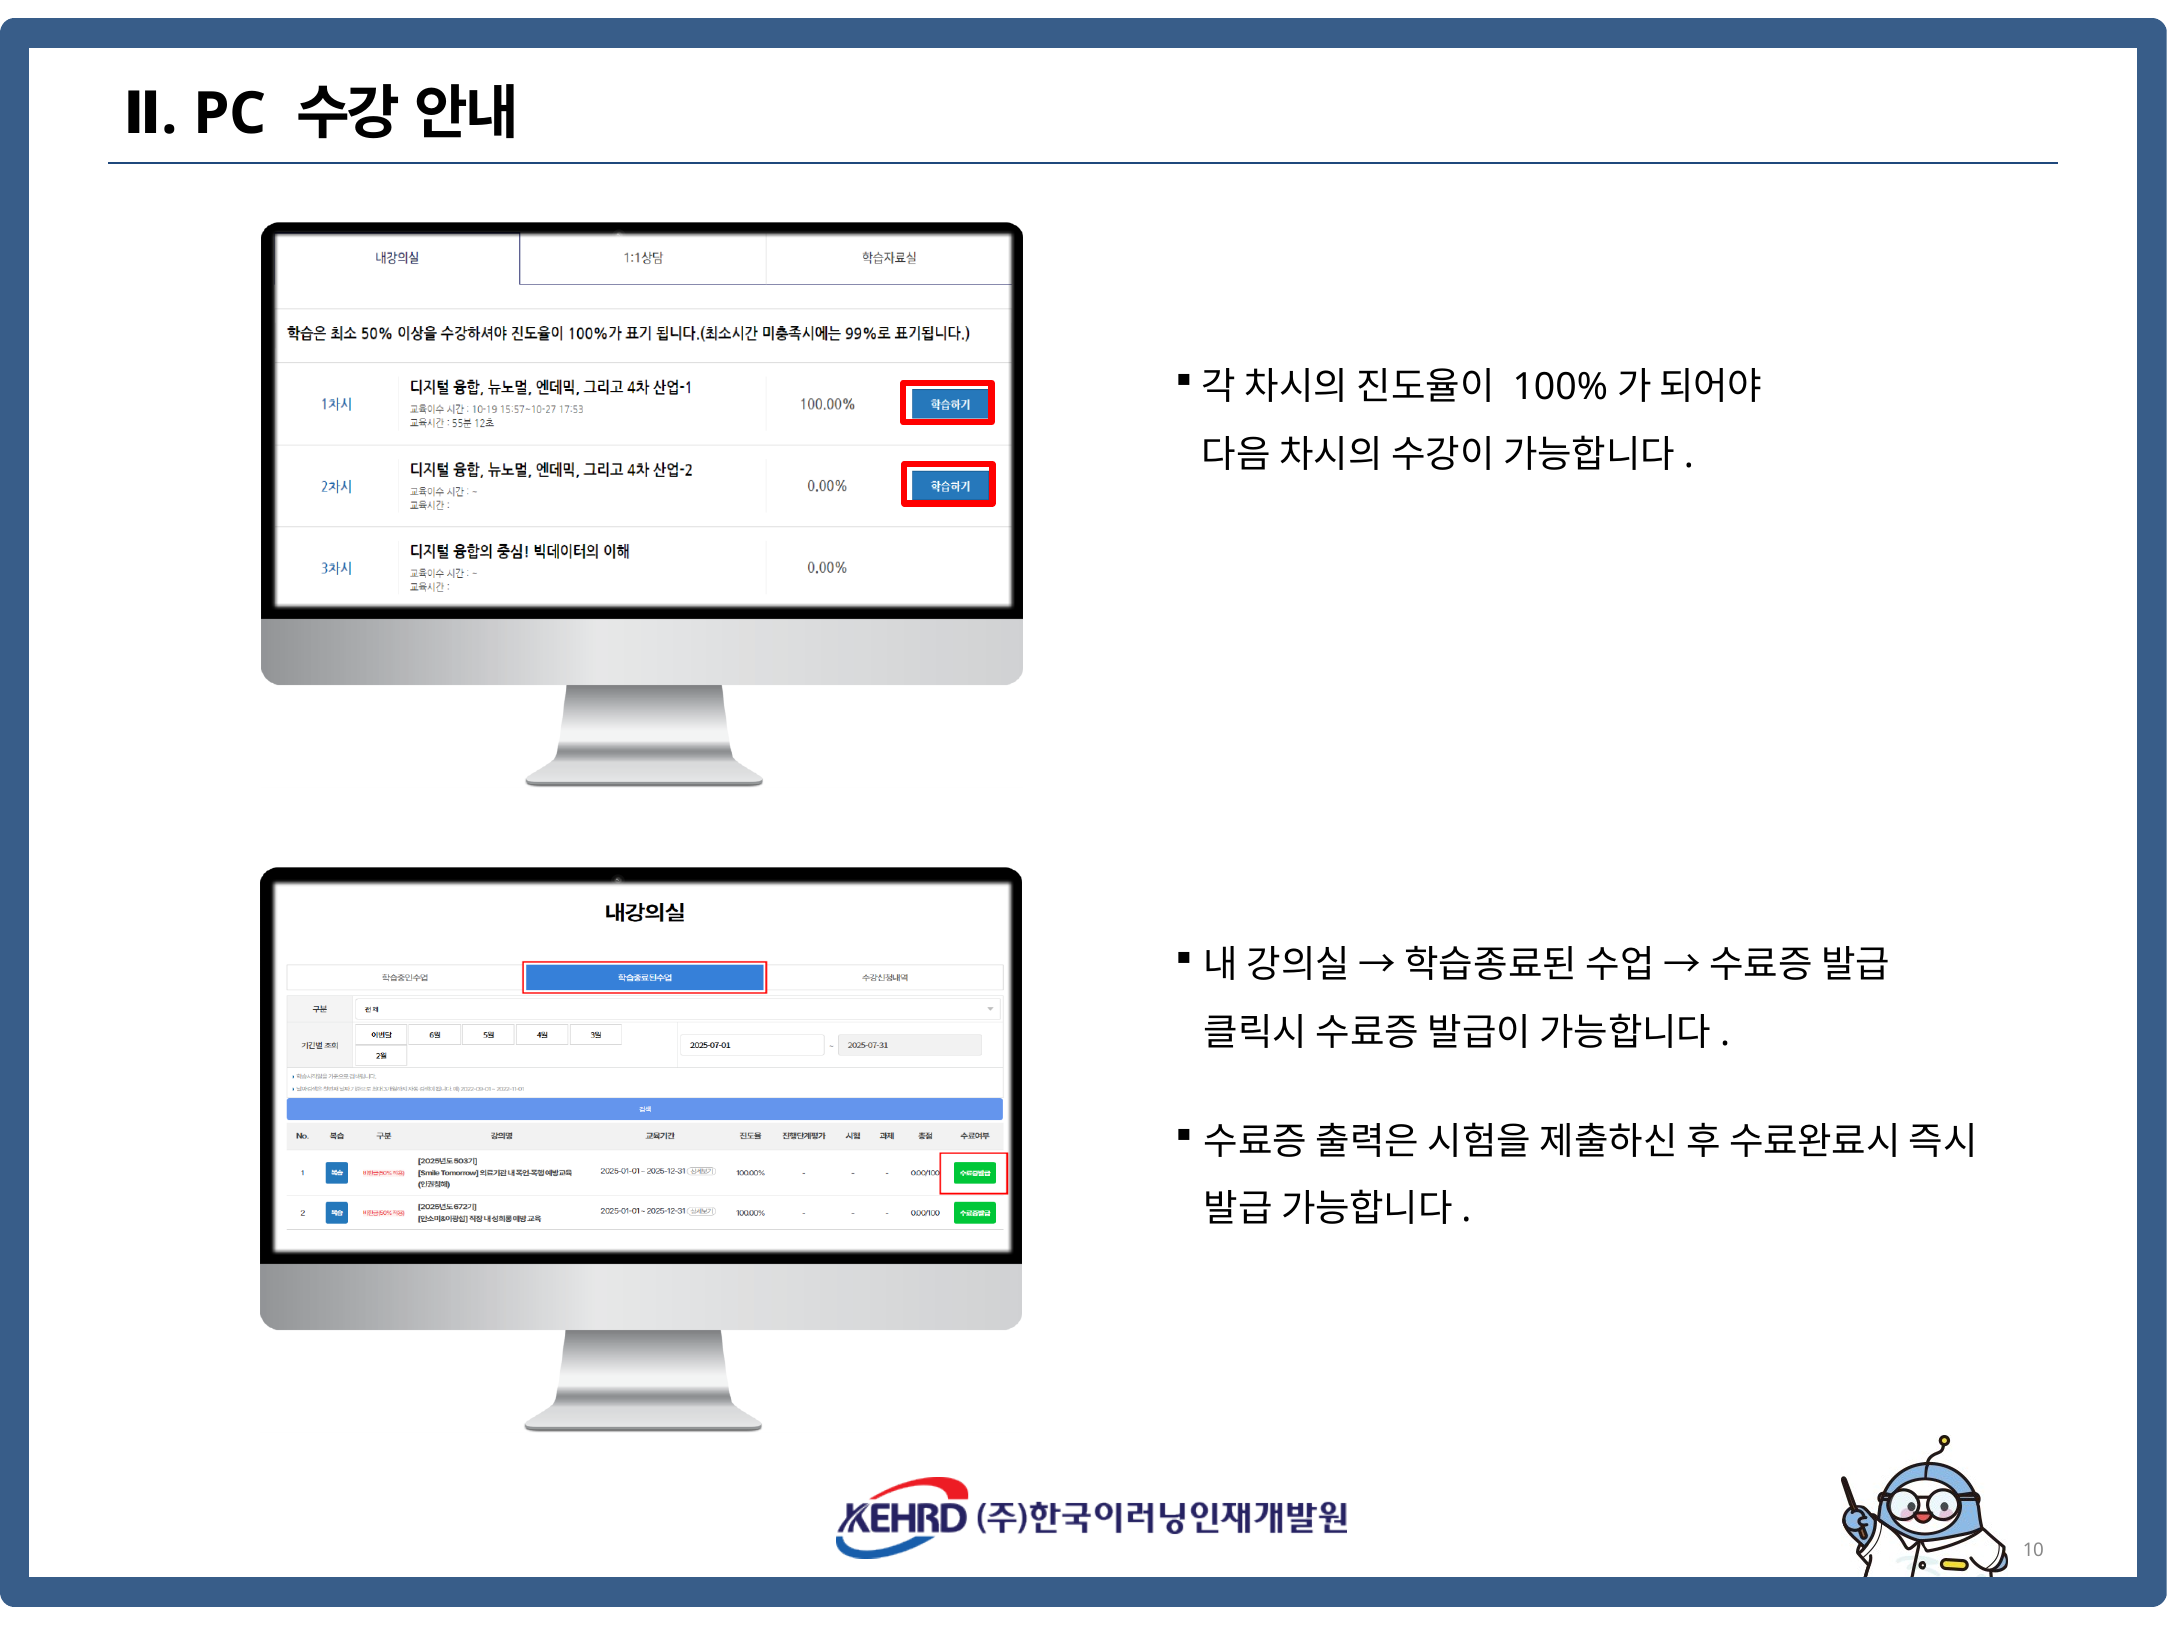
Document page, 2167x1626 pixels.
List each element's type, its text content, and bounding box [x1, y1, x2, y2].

picture [259, 866, 1022, 1433]
picture [1841, 1435, 2008, 1577]
picture [836, 1477, 1347, 1559]
title Ⅱ. PC 수강 안내 [121, 73, 543, 347]
slide_number 10 [2016, 1534, 2052, 1625]
text_box 내 강의실 → 학습종료된 수업 → 수료증 발급 클릭시 수료증 발급이 가능합니다. 수료증 출력은 시험을 제출하신 후 수료완료시 즉시 발급 가능합니다. [1173, 912, 1984, 1230]
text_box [260, 222, 1023, 789]
text_box 각 차시의 진도율이 100%가 되어야 다음 차시의 수강이 가능합니다. [1173, 337, 1802, 475]
